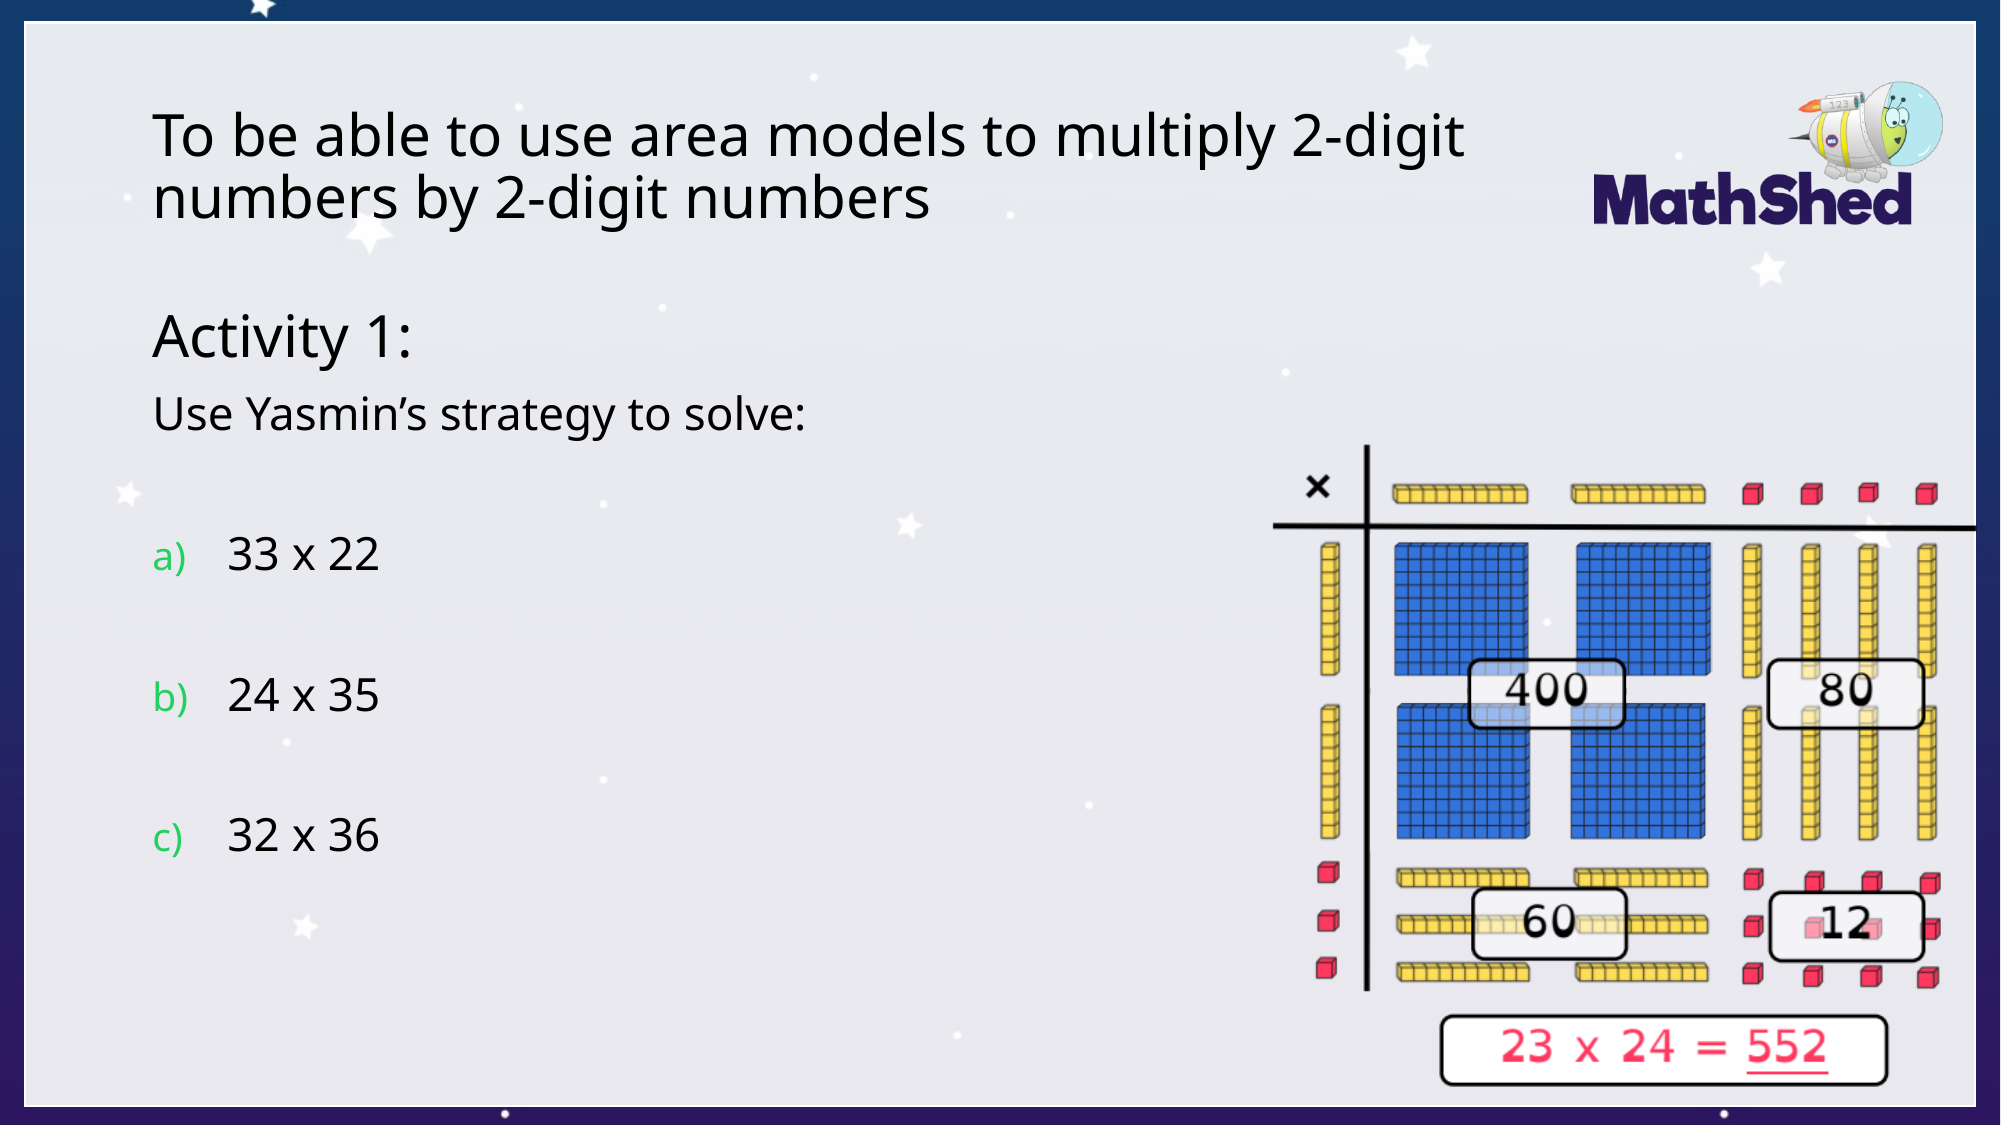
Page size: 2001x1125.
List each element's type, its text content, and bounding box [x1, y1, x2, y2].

title To be able to use area models to multiply 2-digit numbers by 2-digit numbers [137, 59, 1578, 278]
picture [0, 0, 2001, 1125]
list Activity 1: Use Yasmin’s strategy to solve: 33 x 22 24 x 35 32 x 36 [137, 299, 1863, 1014]
